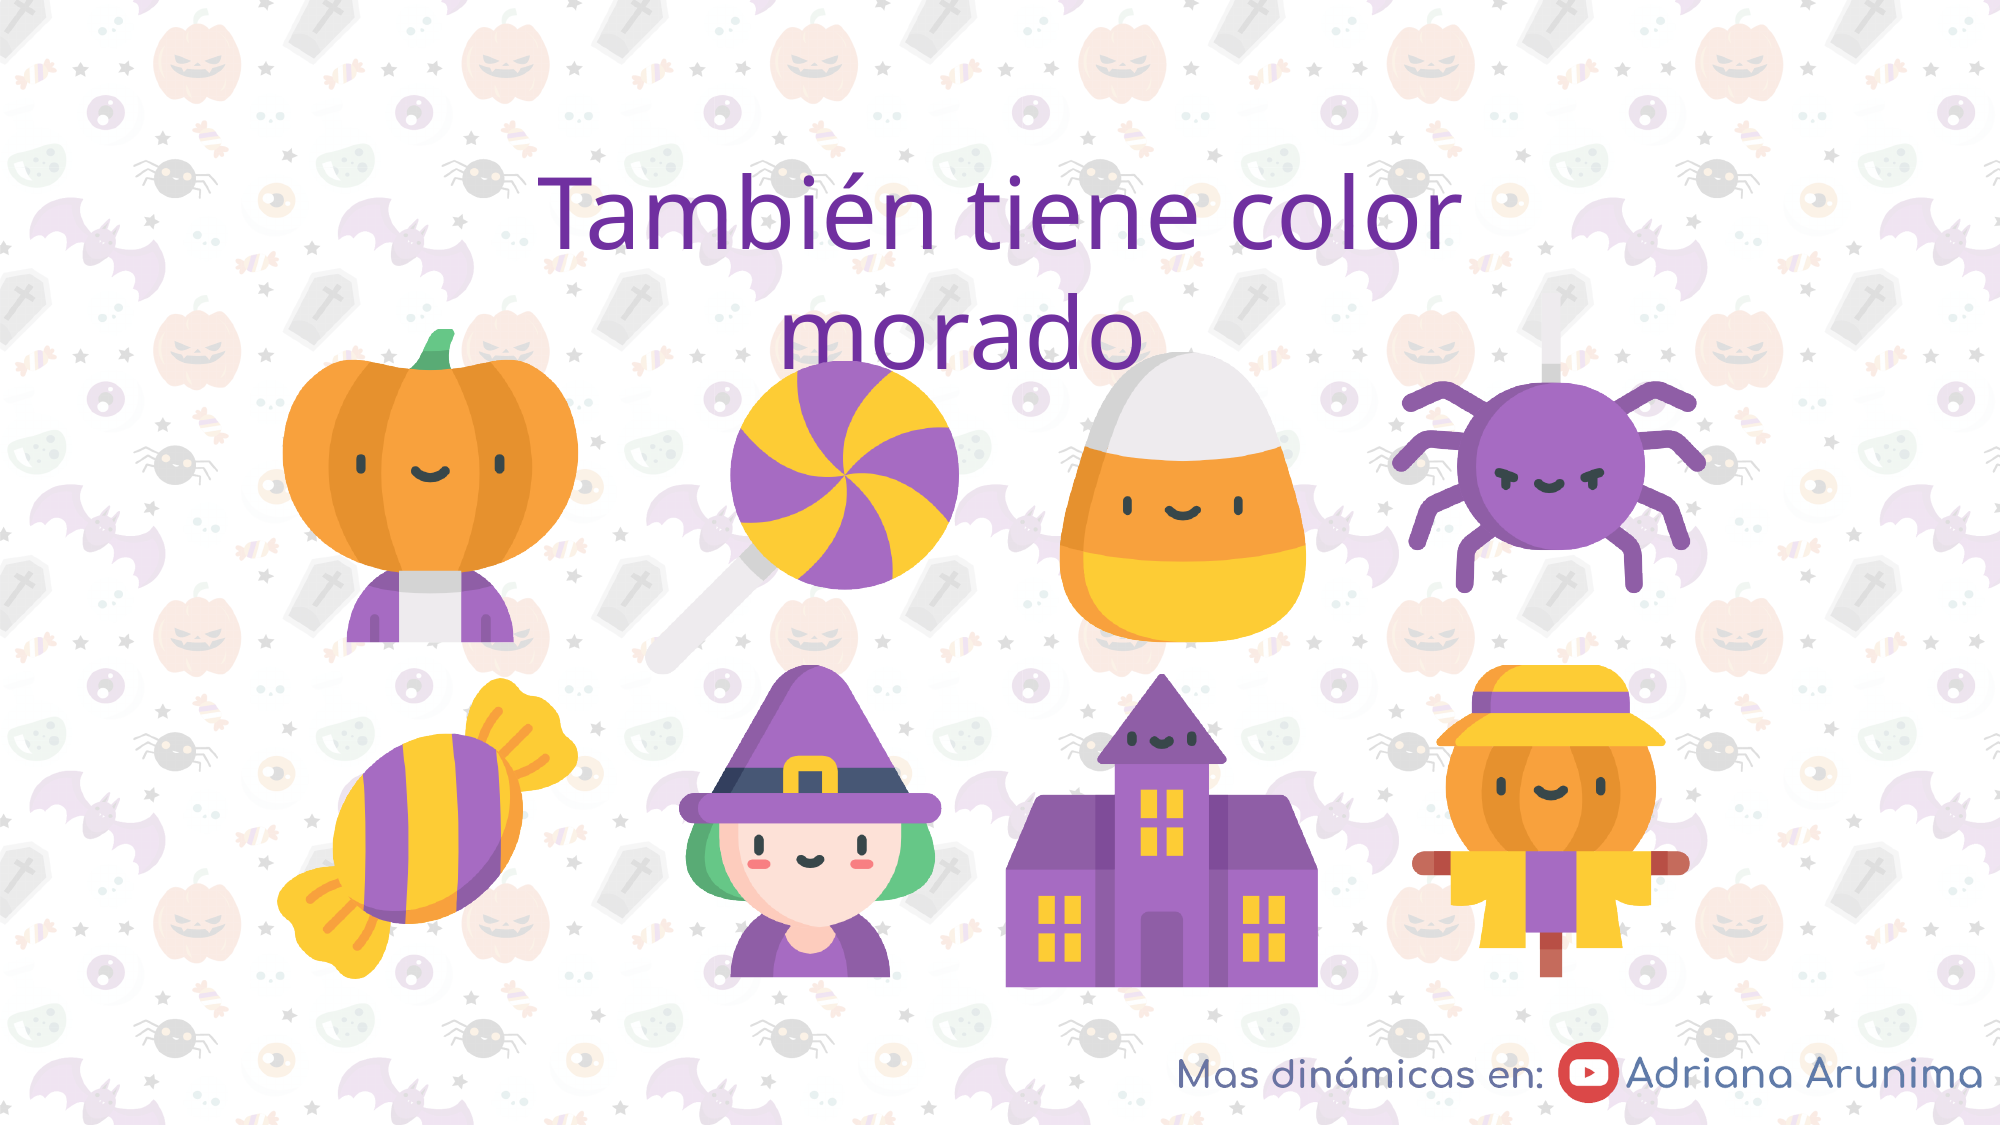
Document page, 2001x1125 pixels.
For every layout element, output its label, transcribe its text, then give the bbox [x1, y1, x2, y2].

picture [277, 678, 578, 979]
picture [1392, 286, 1706, 600]
picture [1393, 664, 1707, 978]
picture [273, 329, 586, 643]
picture [645, 361, 967, 978]
text_box También tiene color morado… [296, 142, 1706, 398]
picture [1037, 352, 1328, 643]
picture [1004, 674, 1318, 988]
